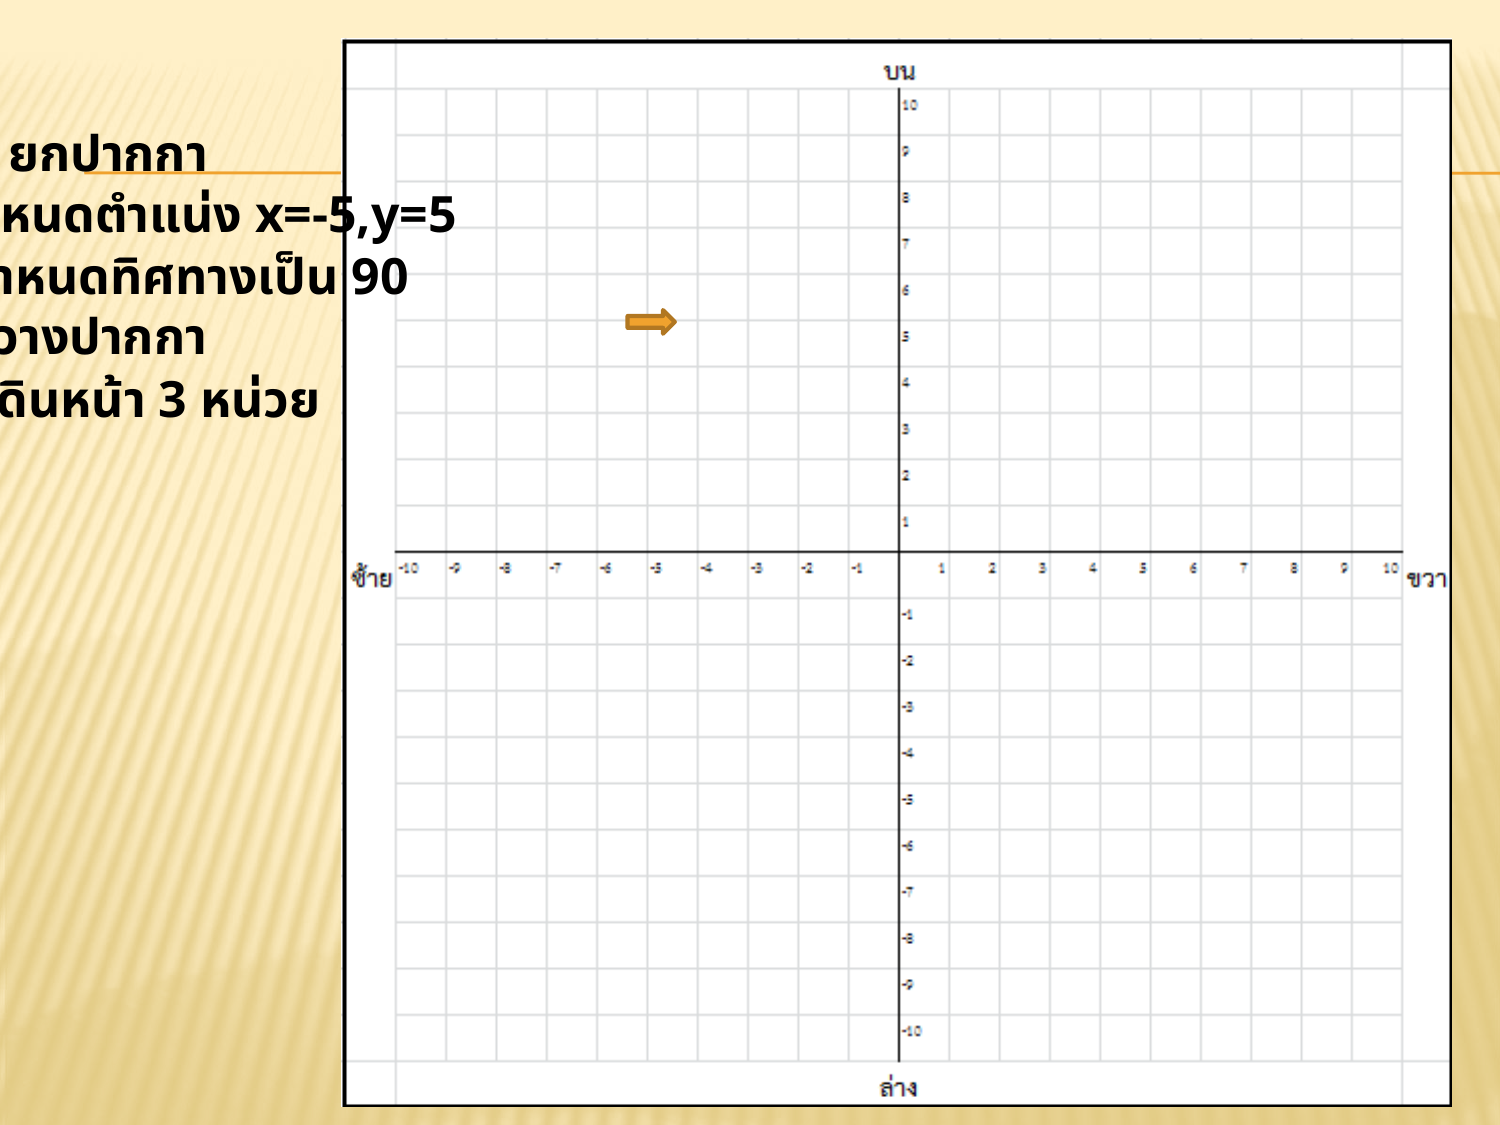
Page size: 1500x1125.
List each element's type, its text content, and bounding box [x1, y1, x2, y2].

text_box วางปากกา [0, 296, 222, 360]
text_box ยกปากกา [0, 113, 223, 175]
text_box เดินหน้า 3 หน่วย [0, 360, 331, 436]
picture [341, 38, 1452, 1107]
text_box กำหนดทิศทางเป็น 90 [0, 237, 331, 312]
text_box กำหนดตำแน่ง x=-5,y=5 [0, 175, 331, 237]
